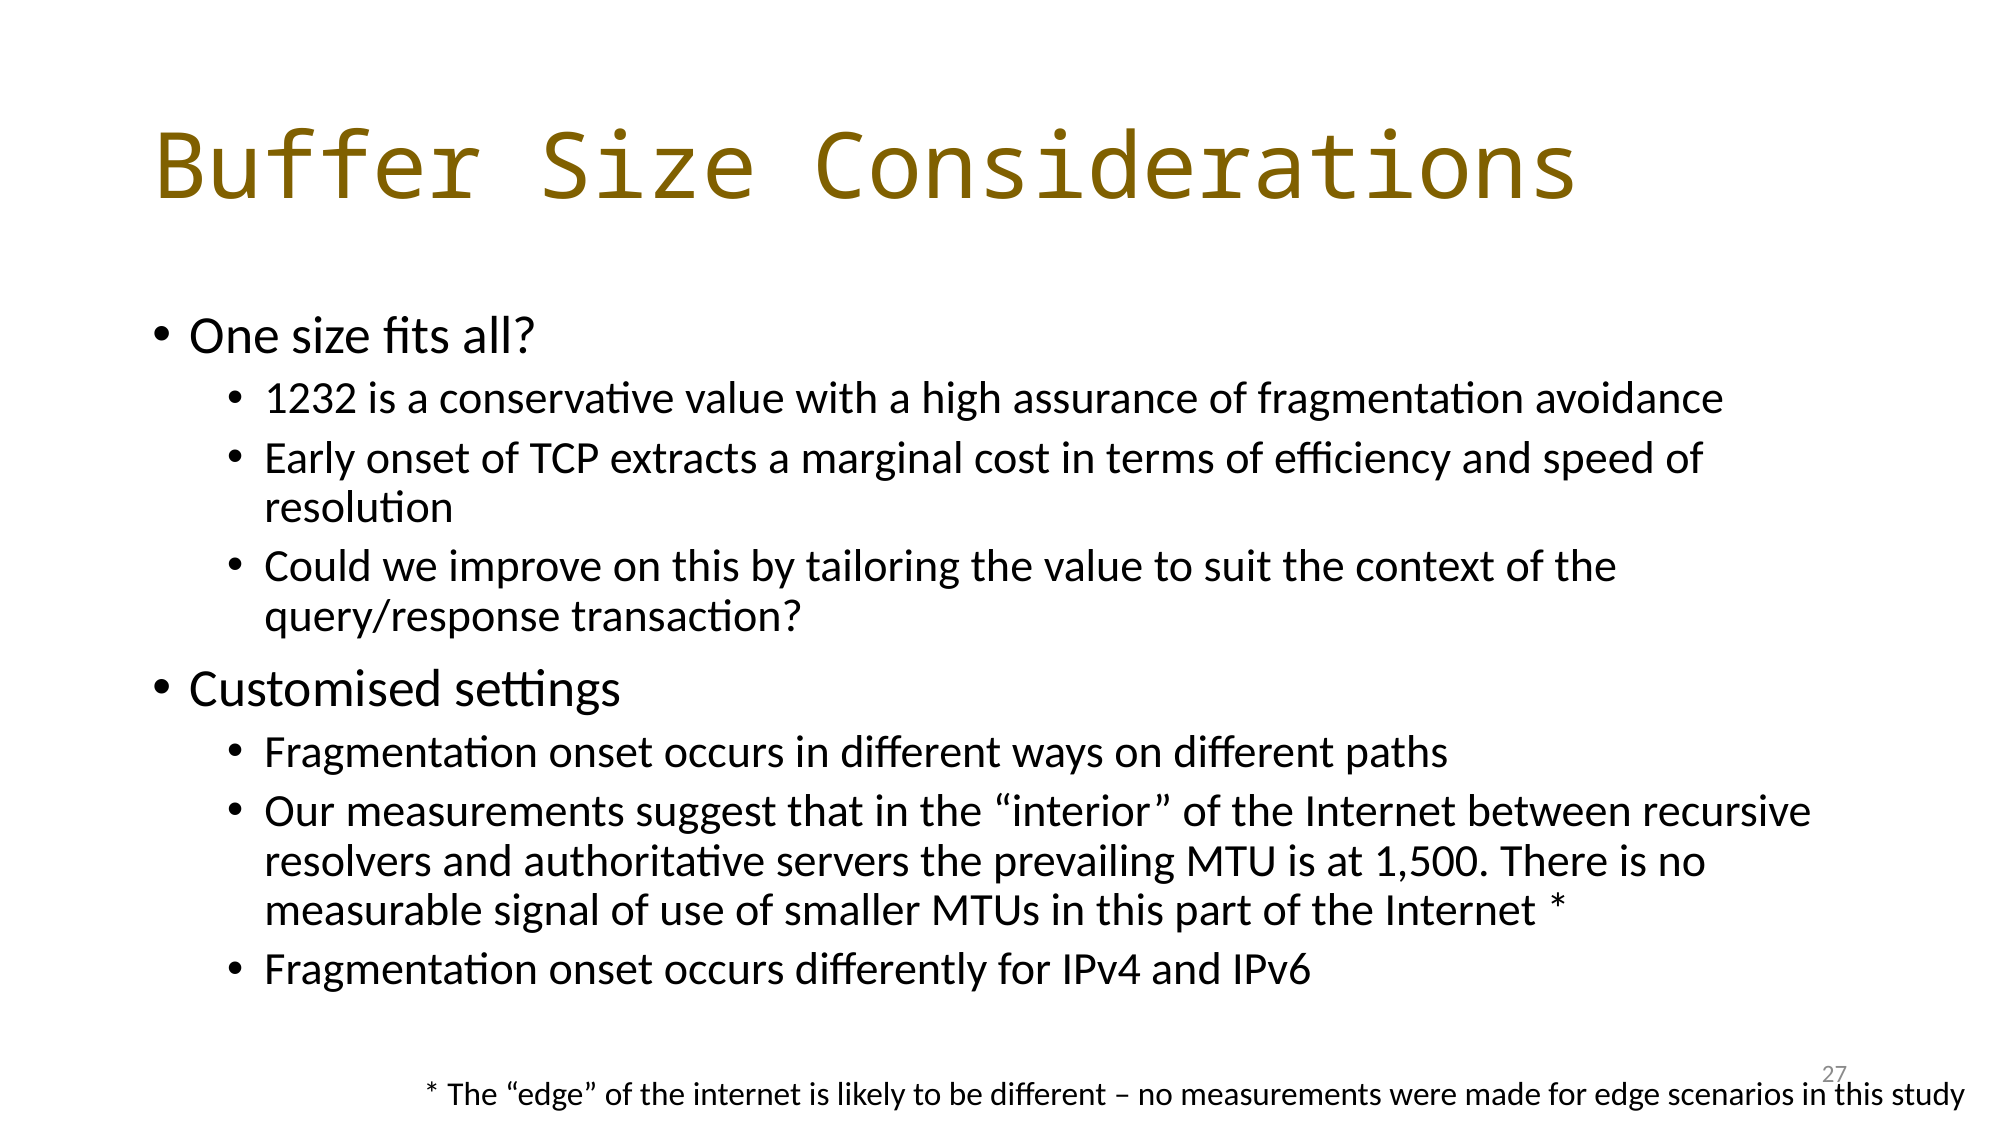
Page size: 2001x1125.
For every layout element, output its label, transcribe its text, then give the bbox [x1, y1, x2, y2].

list One size fits all? 1232 is a conservative value with a high assurance of fragmentation avoidance Early onset of TCP extracts a marginal cost in terms of efficiency and speed of resolution Could we improve on this by tailoring the value to suit the context of the query/response transaction? Customised settings Fragmentation onset occurs in different ways on different paths Our measurements suggest that in the “interior” of the Internet between recursive resolvers and authoritative servers the prevailing MTU is at 1,500. There is no measurable signal of use of smaller MTUs in this part of the Internet * Fragmentation onset occurs differently for IPv4 and IPv6 [137, 299, 1863, 1014]
title Buffer Size Considerations [137, 59, 1863, 278]
text_box * The “edge” of the internet is likely to be different – no measurements were made for edge scenarios in this study [408, 1065, 1990, 1120]
slide_number 27 [1412, 1042, 1863, 1103]
